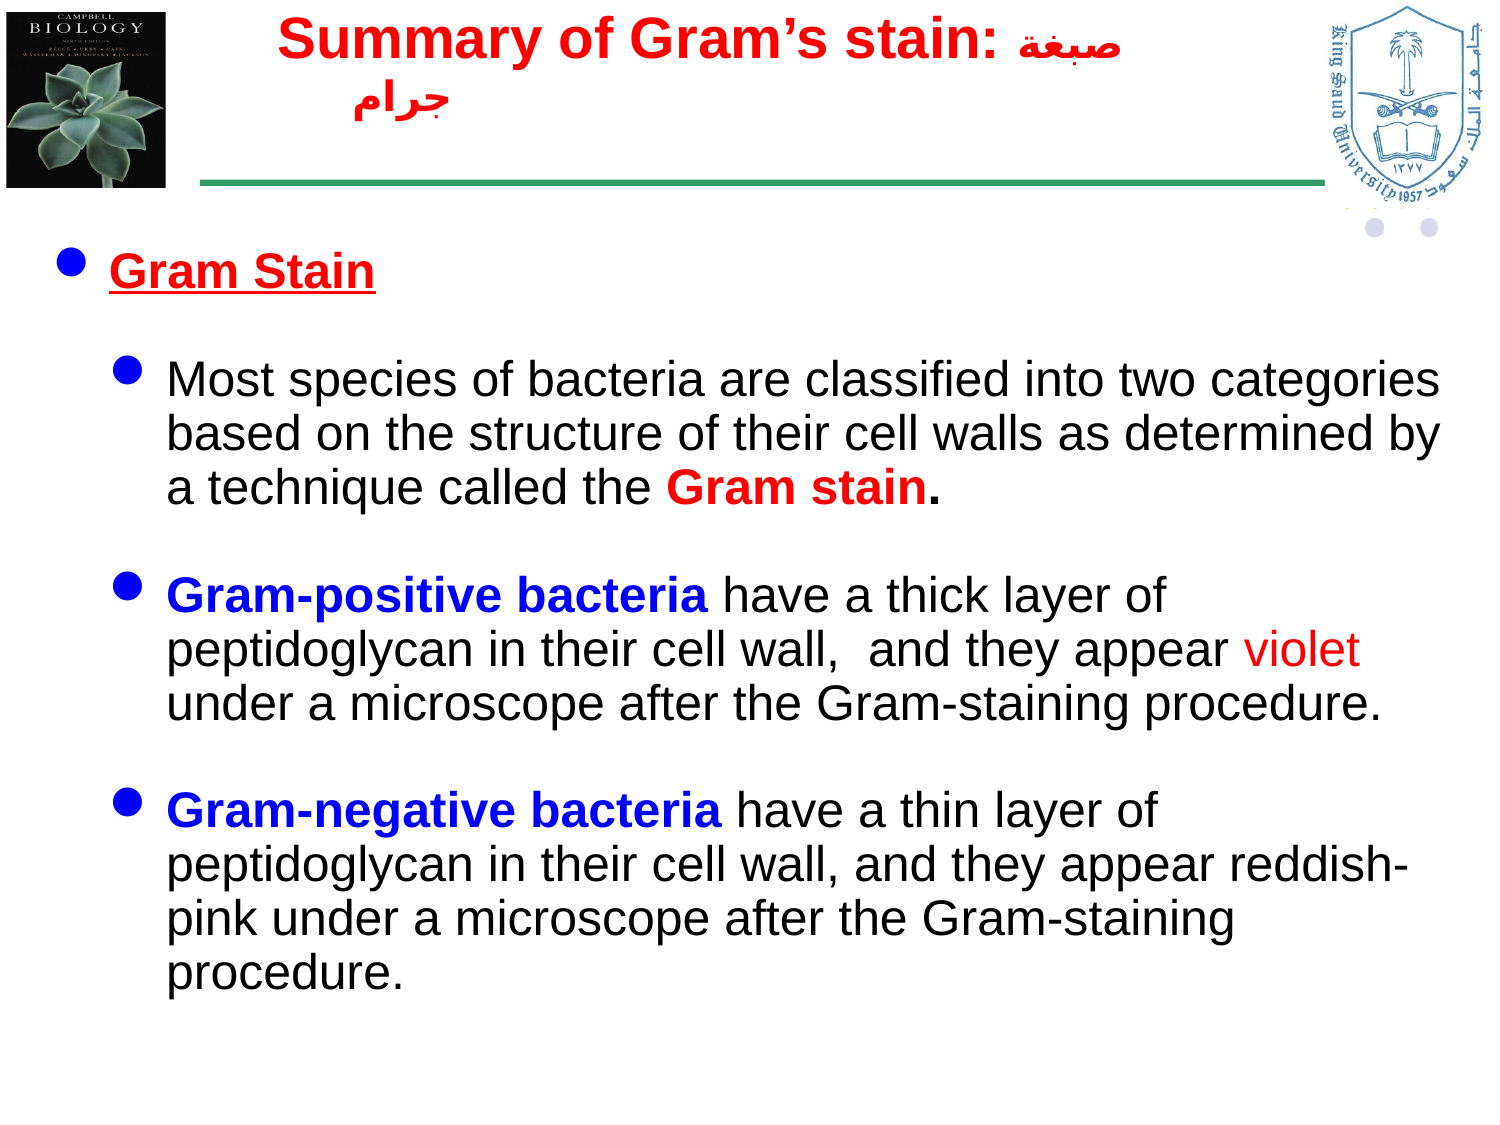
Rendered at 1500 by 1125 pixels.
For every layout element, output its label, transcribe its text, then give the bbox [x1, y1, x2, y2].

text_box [5, 0, 1488, 209]
list Gram Stain Most species of bacteria are classified into two categories based on the structure of their cell walls as determined by a technique called the Gram stain. Gram-positive bacteria have a thick layer of peptidoglycan in their cell wall, and they appear violet under a microscope after the Gram-staining procedure. Gram-negative bacteria have a thin layer of peptidoglycan in their cell wall, and they appear reddish-pink under a microscope after the Gram-staining procedure. [37, 237, 1475, 1038]
